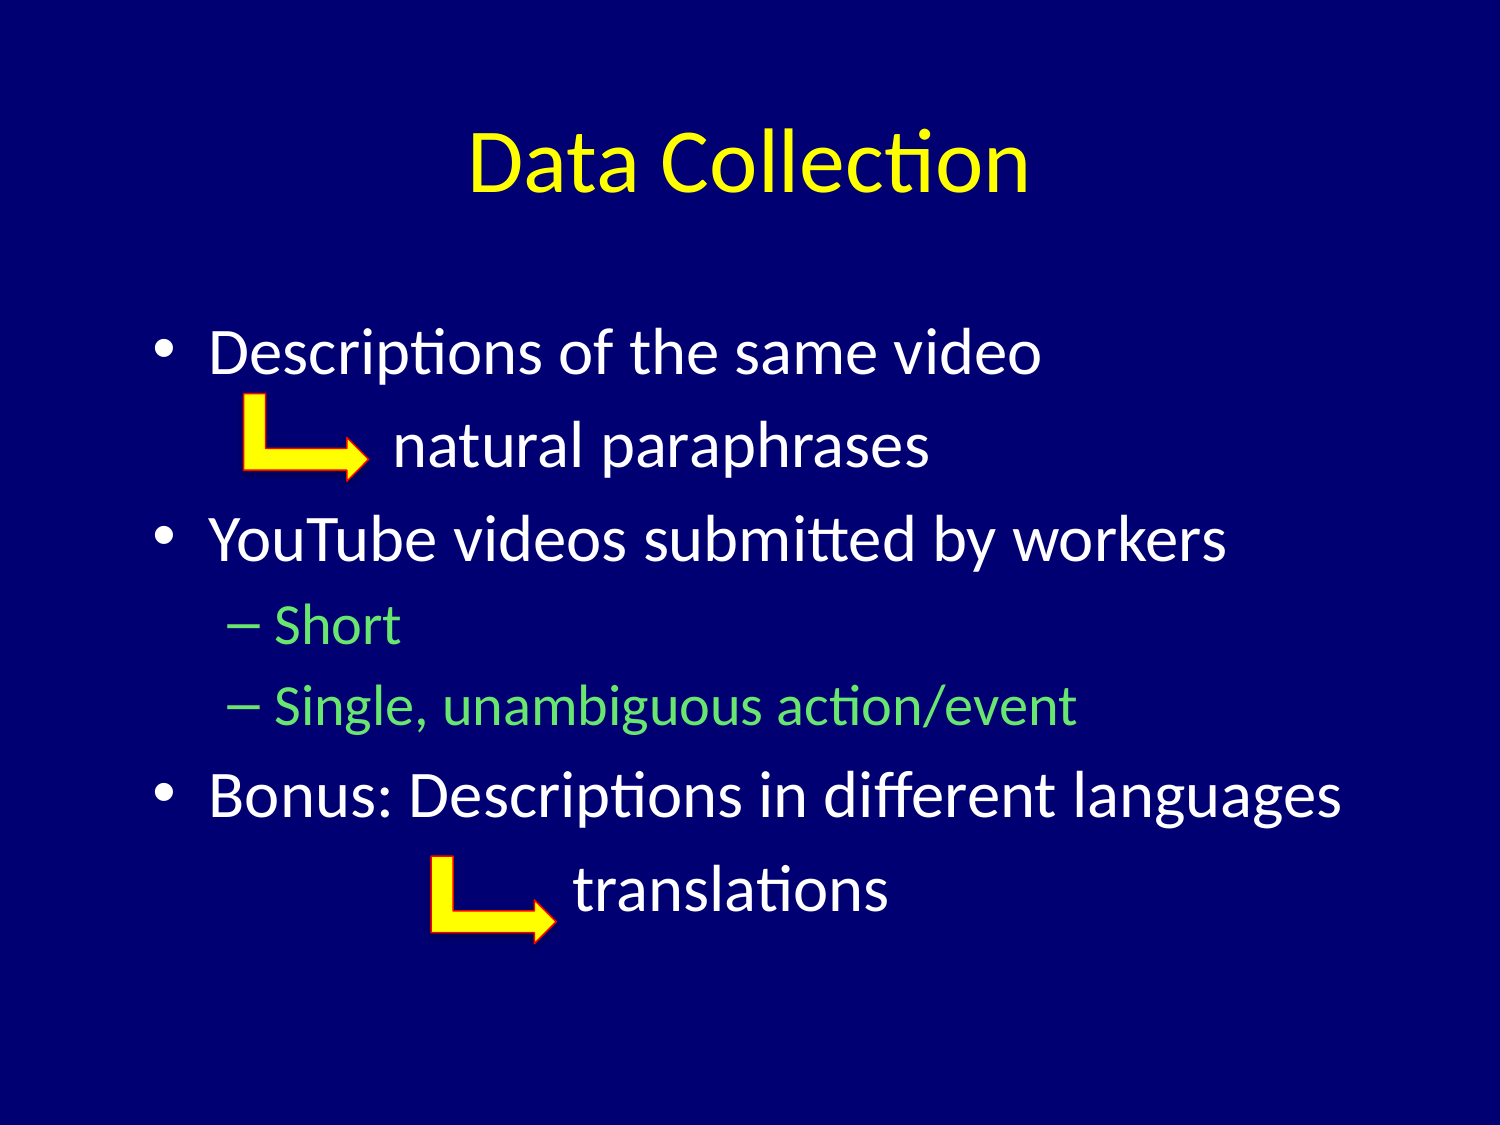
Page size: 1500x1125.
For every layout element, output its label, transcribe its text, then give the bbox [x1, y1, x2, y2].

text_box [242, 392, 370, 482]
text_box [430, 855, 557, 945]
title Data Collection [75, 62, 1425, 250]
list Descriptions of the same video natural paraphrases YouTube videos submitted by workers Short Single, unambiguous action/event Bonus: Descriptions in different languages translations [137, 299, 1425, 1005]
